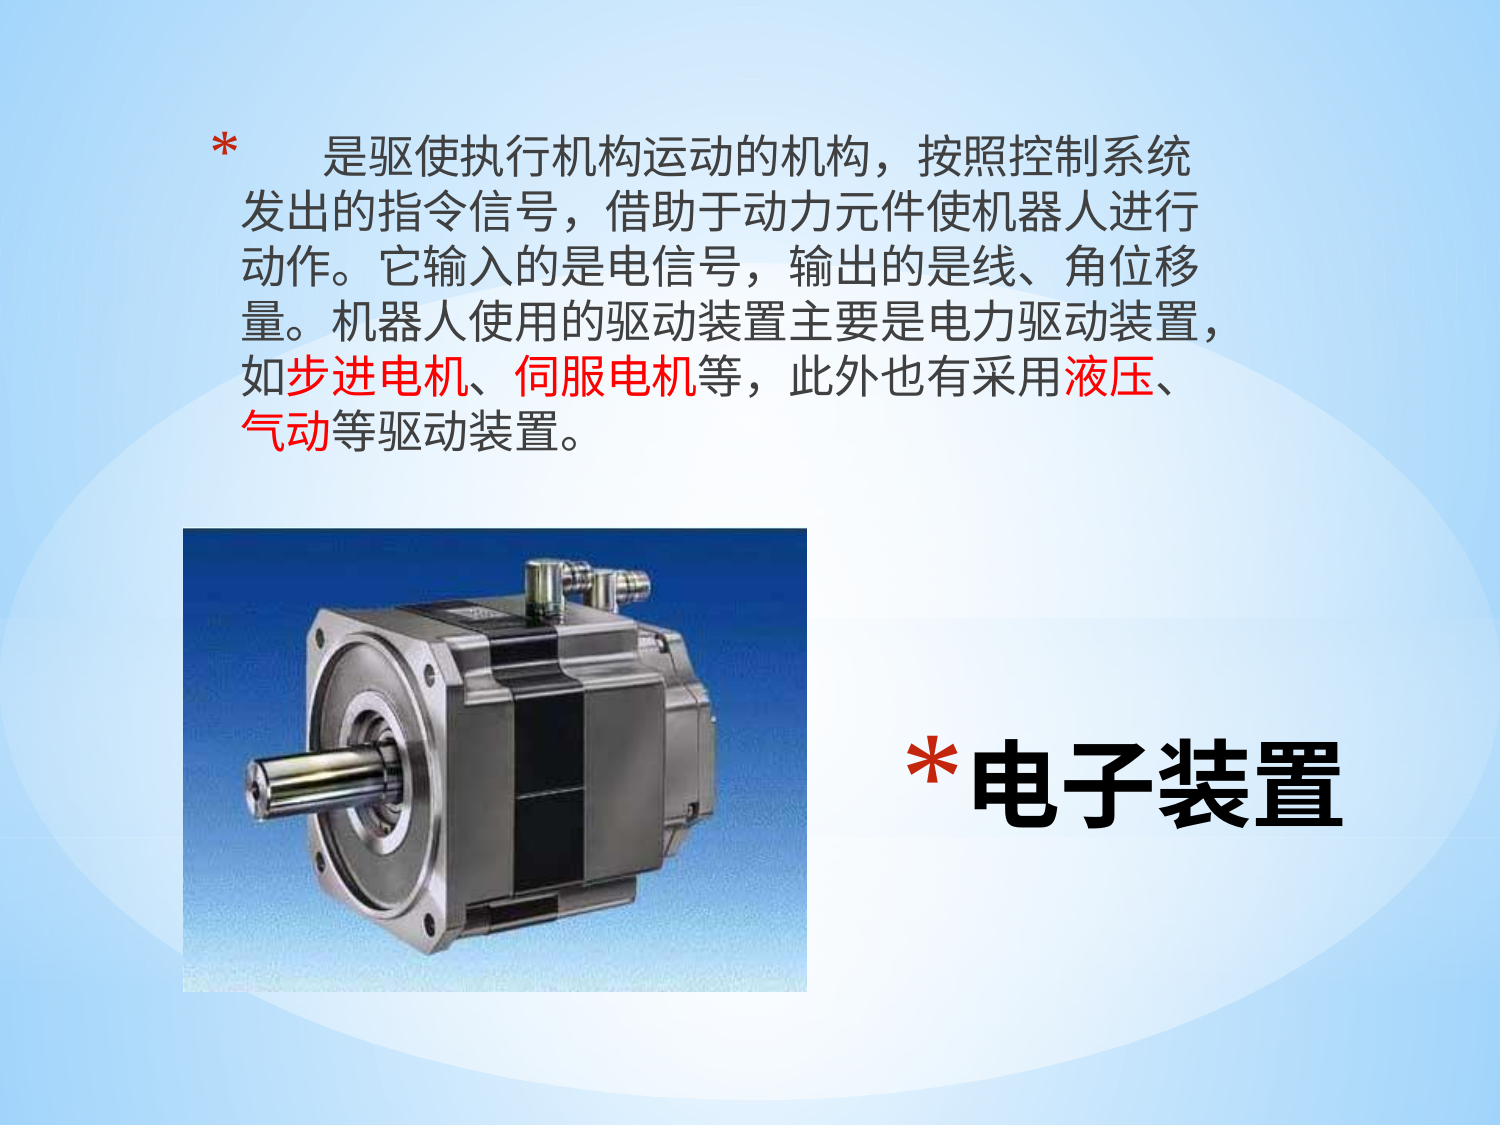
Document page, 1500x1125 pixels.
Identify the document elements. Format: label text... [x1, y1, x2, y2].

picture [182, 526, 807, 992]
list 是驱使执行机构运动的机构，按照控制系统发出的指令信号，借助于动力元件使机器人进行动作。它输入的是电信号，输出的是线、角位移量。机器人使用的驱动装置主要是电力驱动装置，如步进电机、伺服电机等，此外也有采用液压、气动等驱动装置。 [187, 120, 1238, 690]
title 电子装置 [810, 717, 1363, 905]
